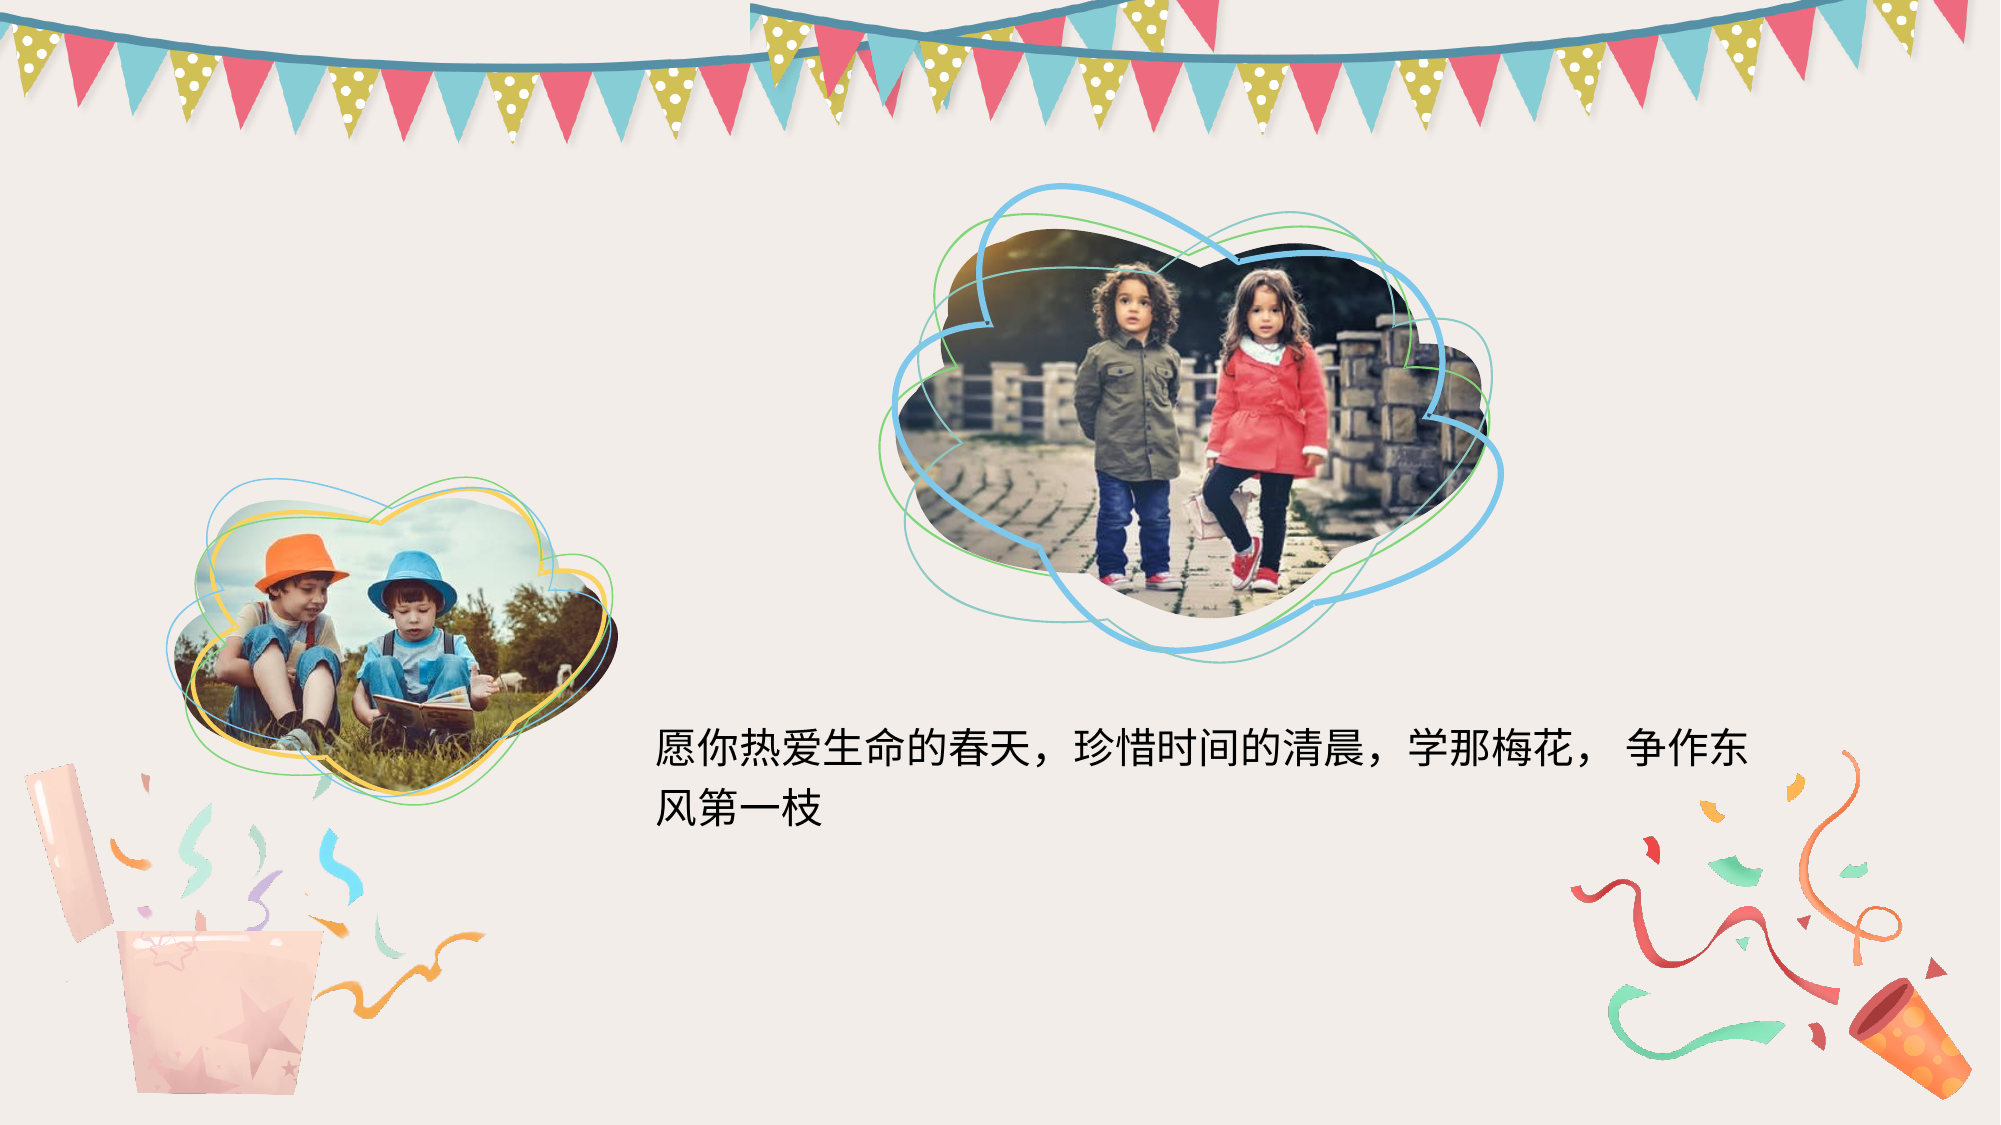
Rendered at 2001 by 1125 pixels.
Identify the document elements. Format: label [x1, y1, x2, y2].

text_box [878, 182, 1505, 664]
picture [0, 0, 2000, 1125]
text_box [165, 476, 619, 806]
